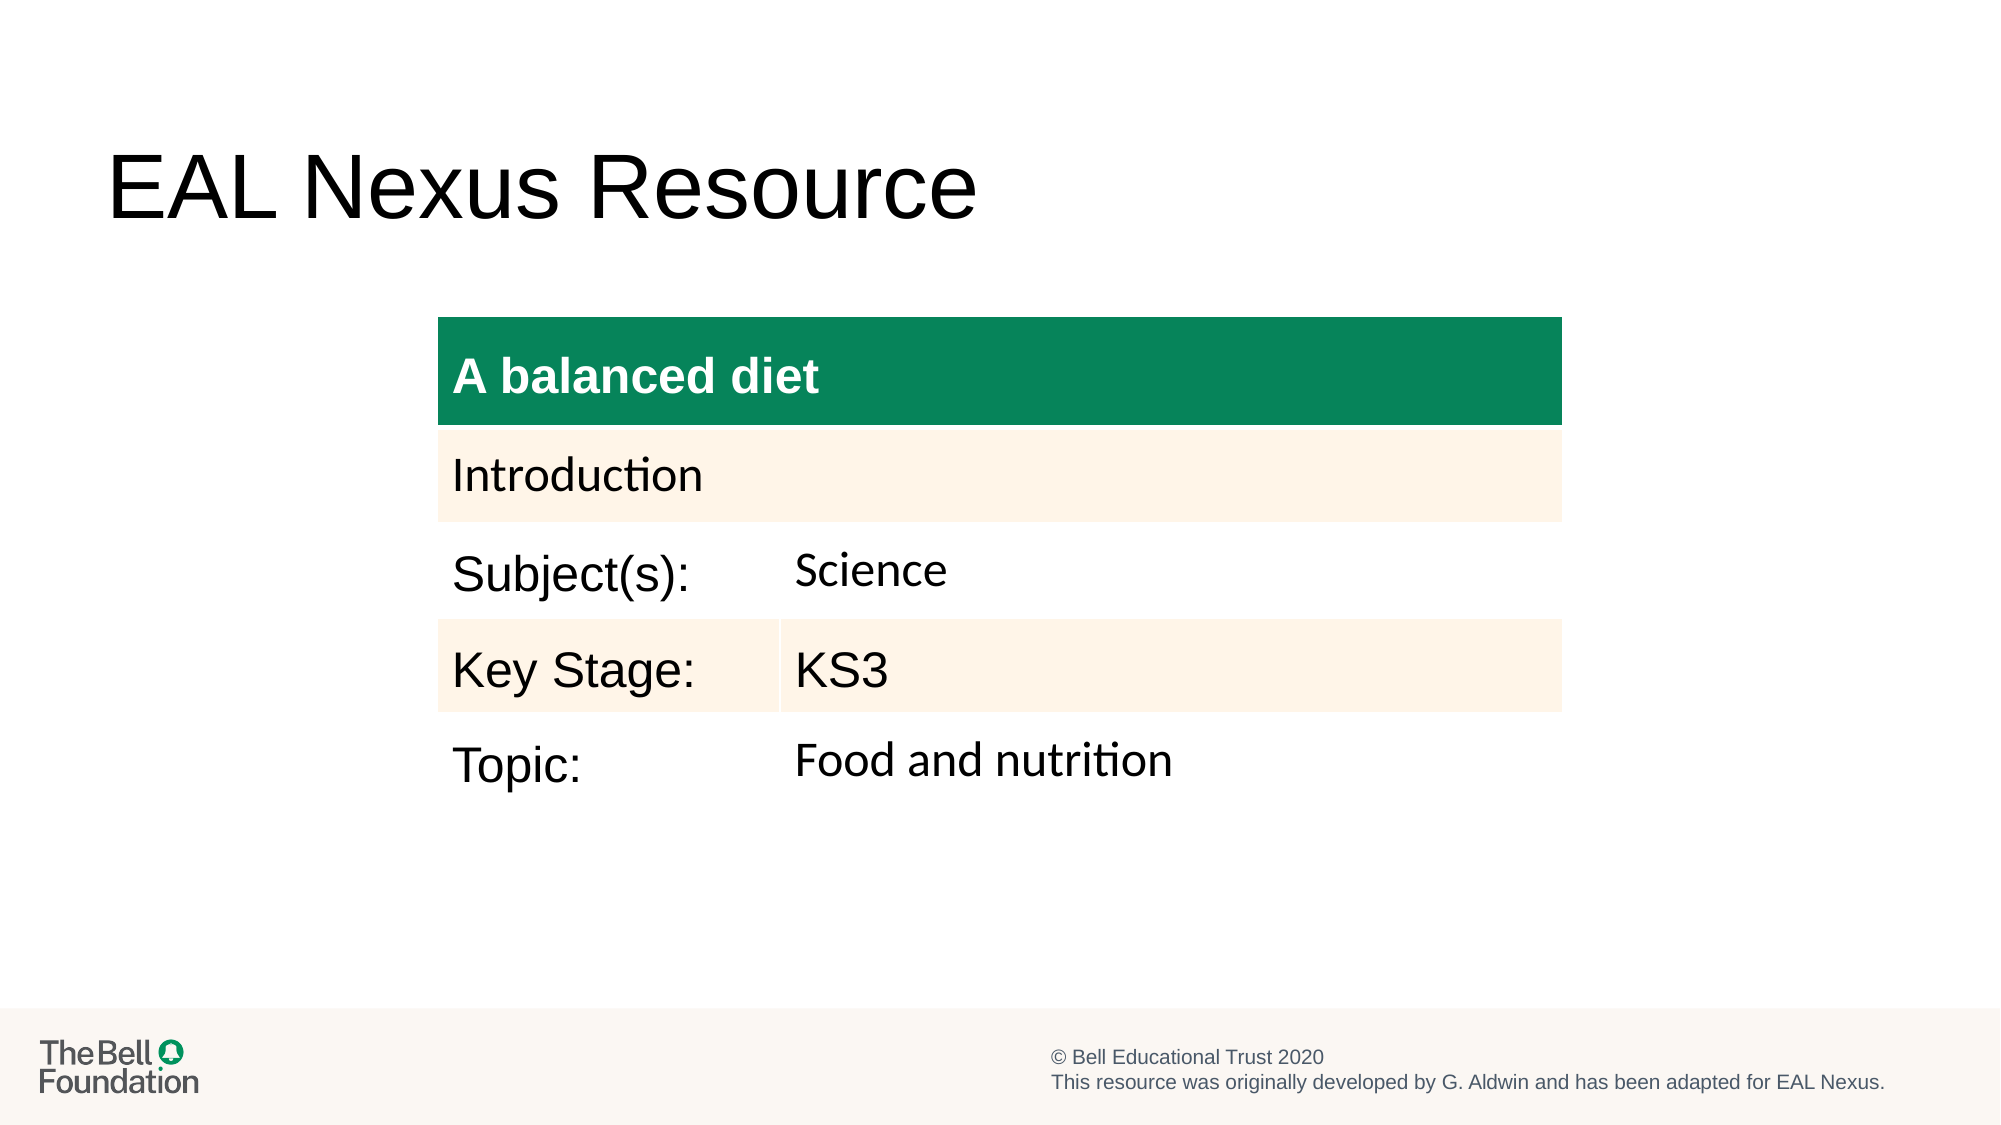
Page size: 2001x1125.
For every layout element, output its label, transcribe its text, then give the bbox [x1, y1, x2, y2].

text_box EAL Nexus Resource [91, 119, 996, 245]
table_cell Food and nutrition [781, 714, 1562, 807]
picture [30, 1028, 203, 1105]
table_cell KS3 [781, 619, 1562, 712]
table_cell Science [781, 524, 1562, 617]
table_cell Topic: [438, 714, 779, 807]
table_cell Introduction [438, 430, 1562, 522]
table_cell Subject(s): [438, 524, 779, 617]
table_cell Key Stage: [438, 619, 779, 712]
table_header A balanced diet [438, 317, 1562, 425]
